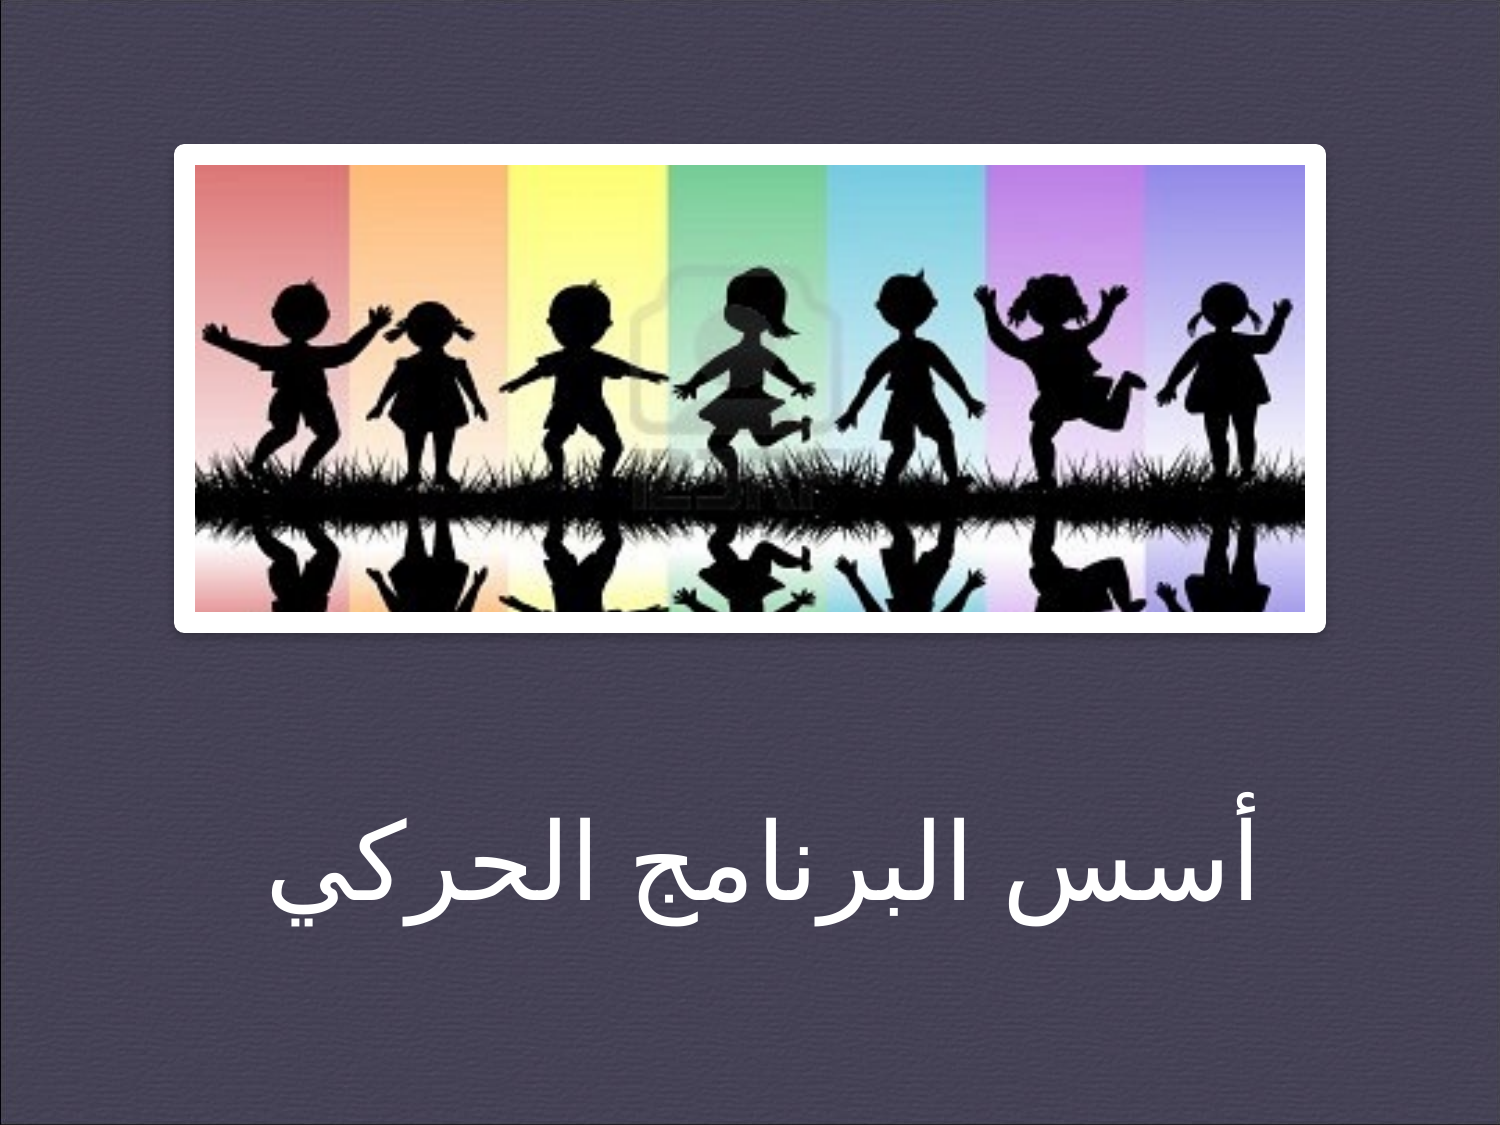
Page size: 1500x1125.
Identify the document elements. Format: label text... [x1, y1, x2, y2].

title أسس البرنامج الحركي [195, 739, 1334, 933]
picture [0, 0, 1500, 1125]
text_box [194, 164, 1306, 613]
